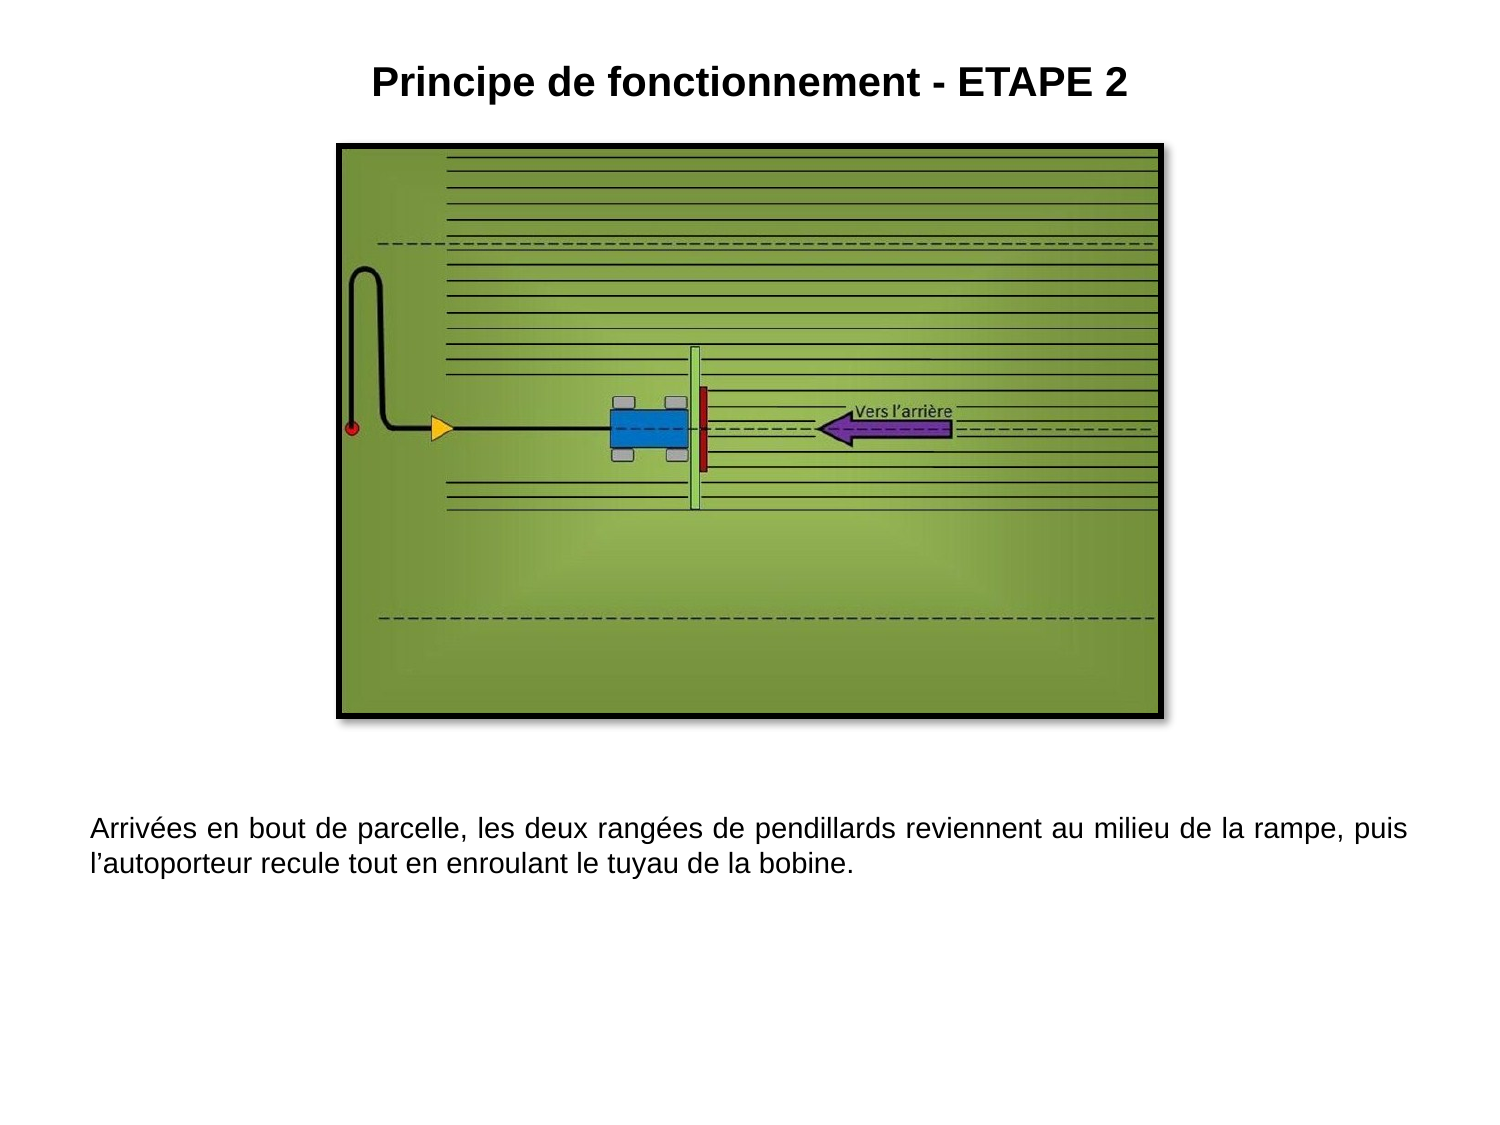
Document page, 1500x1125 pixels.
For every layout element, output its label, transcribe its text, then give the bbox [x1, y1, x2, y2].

text_box Arrivées en bout de parcelle, les deux rangées de pendillards reviennent au milieu de la rampe, puis l’autoporteur recule tout en enroulant le tuyau de la bobine. [74, 810, 1425, 880]
picture [342, 148, 1158, 714]
text_box Principe de fonctionnement - ETAPE 2 [74, 45, 1425, 114]
